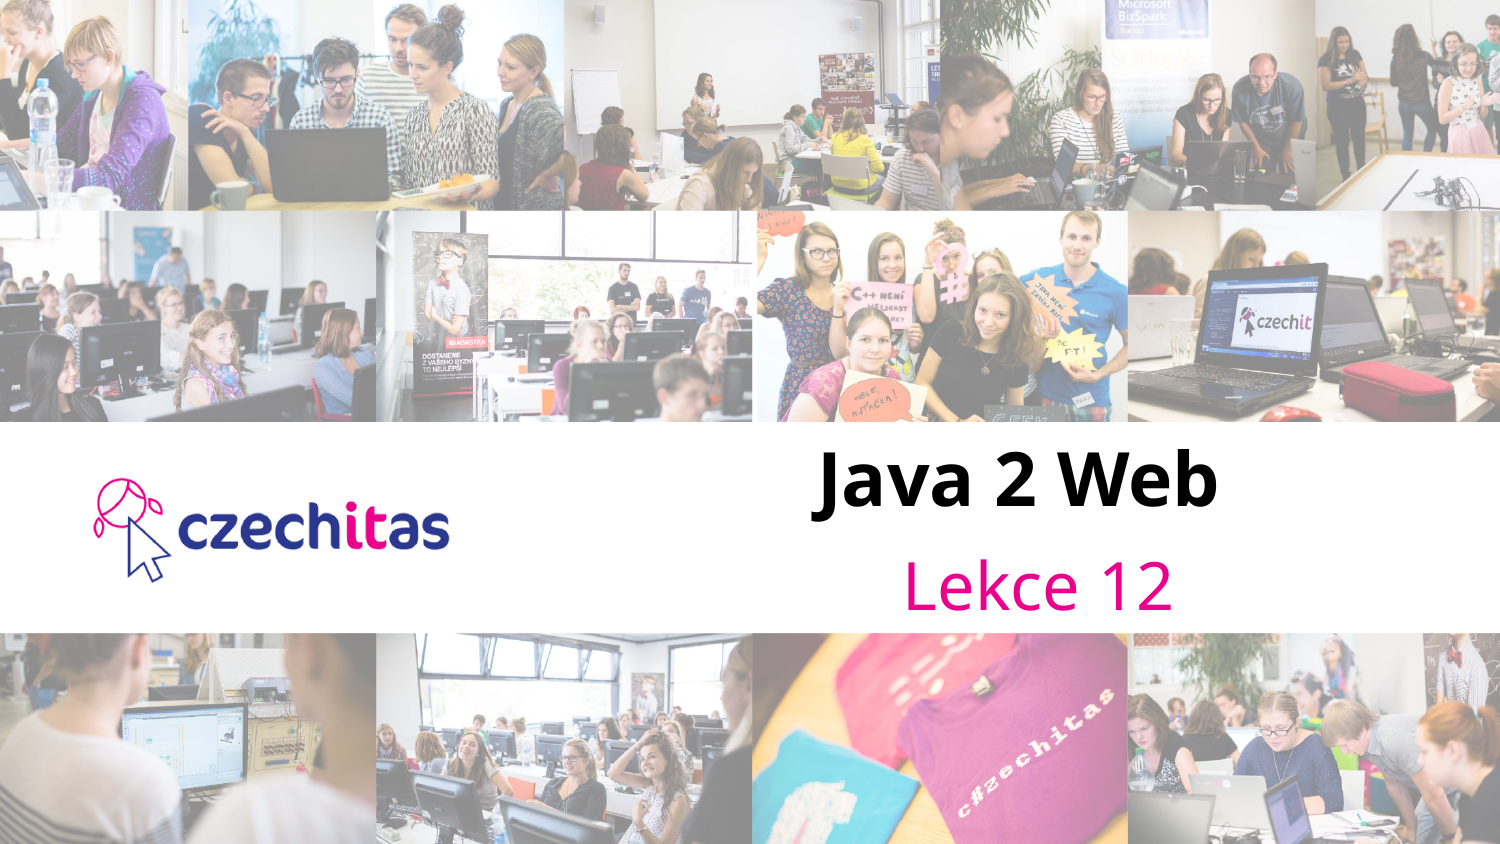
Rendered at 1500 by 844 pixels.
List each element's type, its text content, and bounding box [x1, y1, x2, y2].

title Java 2 Web [537, 421, 1500, 532]
picture [0, 0, 1500, 422]
picture [80, 468, 465, 594]
picture [0, 633, 1500, 844]
subtitle Lekce 12 [620, 533, 1458, 634]
